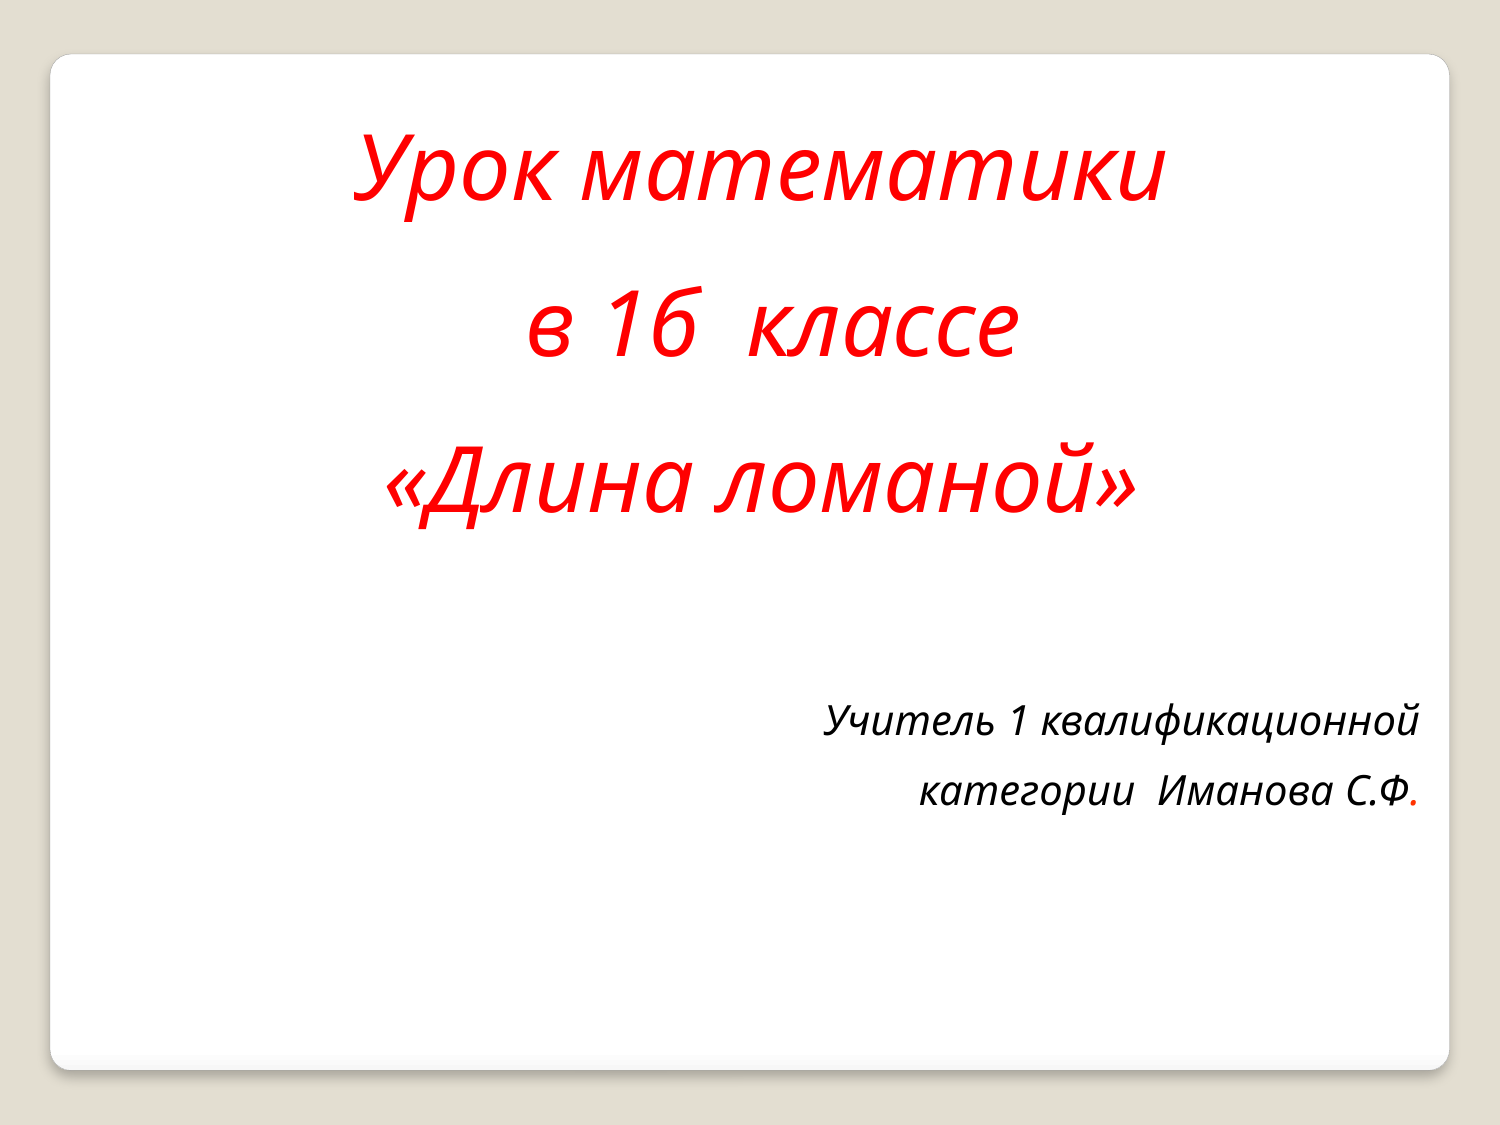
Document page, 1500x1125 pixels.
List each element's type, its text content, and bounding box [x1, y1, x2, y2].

text_box Урок математики в 1б классе «Длина ломаной» Учитель 1 квалификационной категории Иманова С.Ф. [88, 101, 1436, 822]
